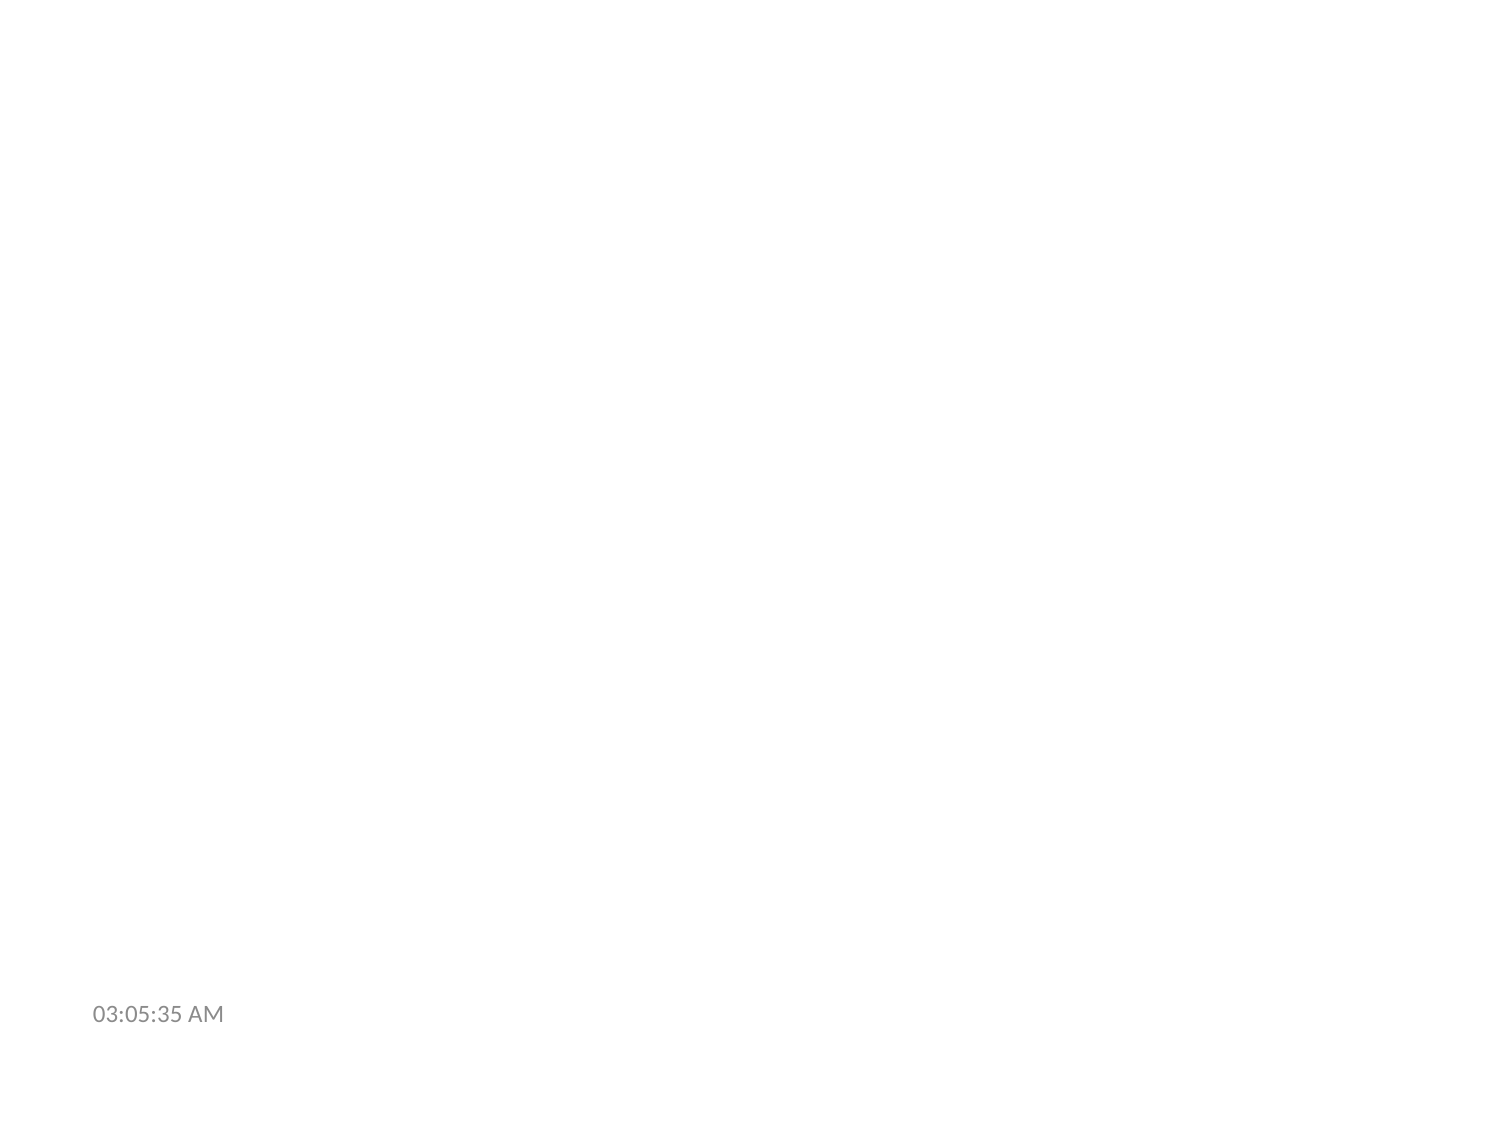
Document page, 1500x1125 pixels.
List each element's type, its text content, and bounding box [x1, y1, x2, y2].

text_box 3:35:09 PM [77, 982, 428, 1043]
